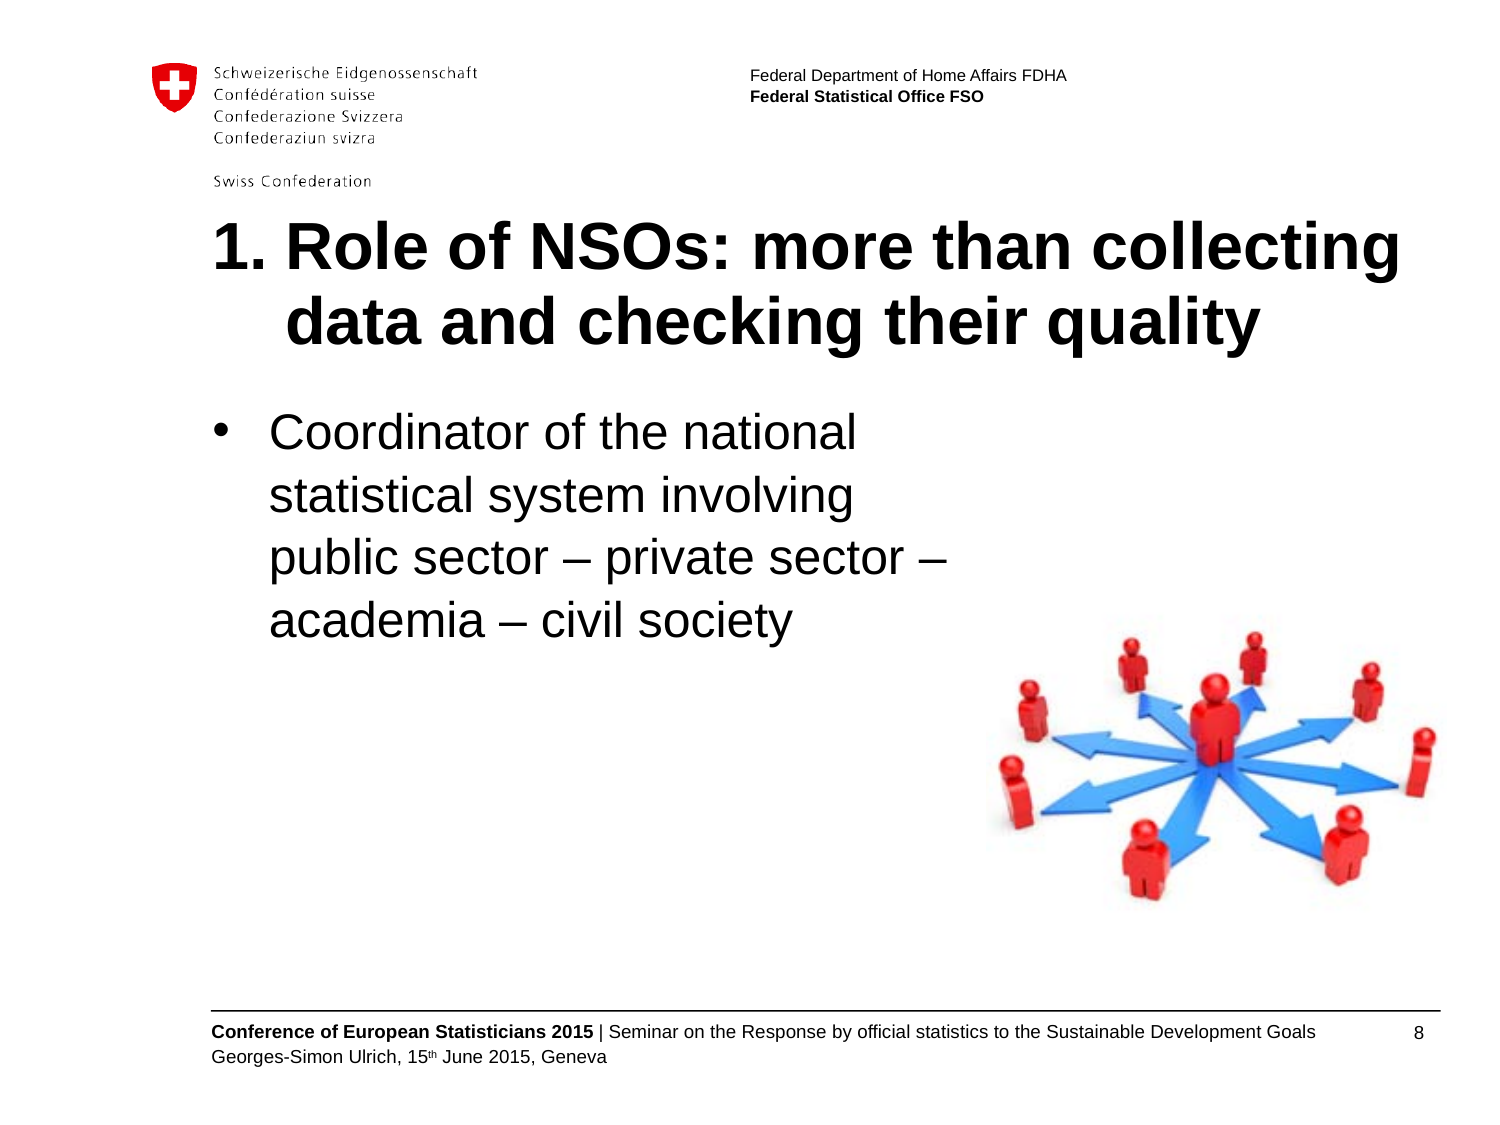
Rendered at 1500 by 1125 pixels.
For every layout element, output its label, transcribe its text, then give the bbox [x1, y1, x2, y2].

picture [152, 63, 477, 187]
text_box 1. Role of NSOs: more than collecting data and checking their quality [212, 208, 1437, 350]
picture [985, 526, 1448, 988]
list Coordinator of the national statistical system involving public sector – private sector – academia – civil society [212, 396, 987, 988]
